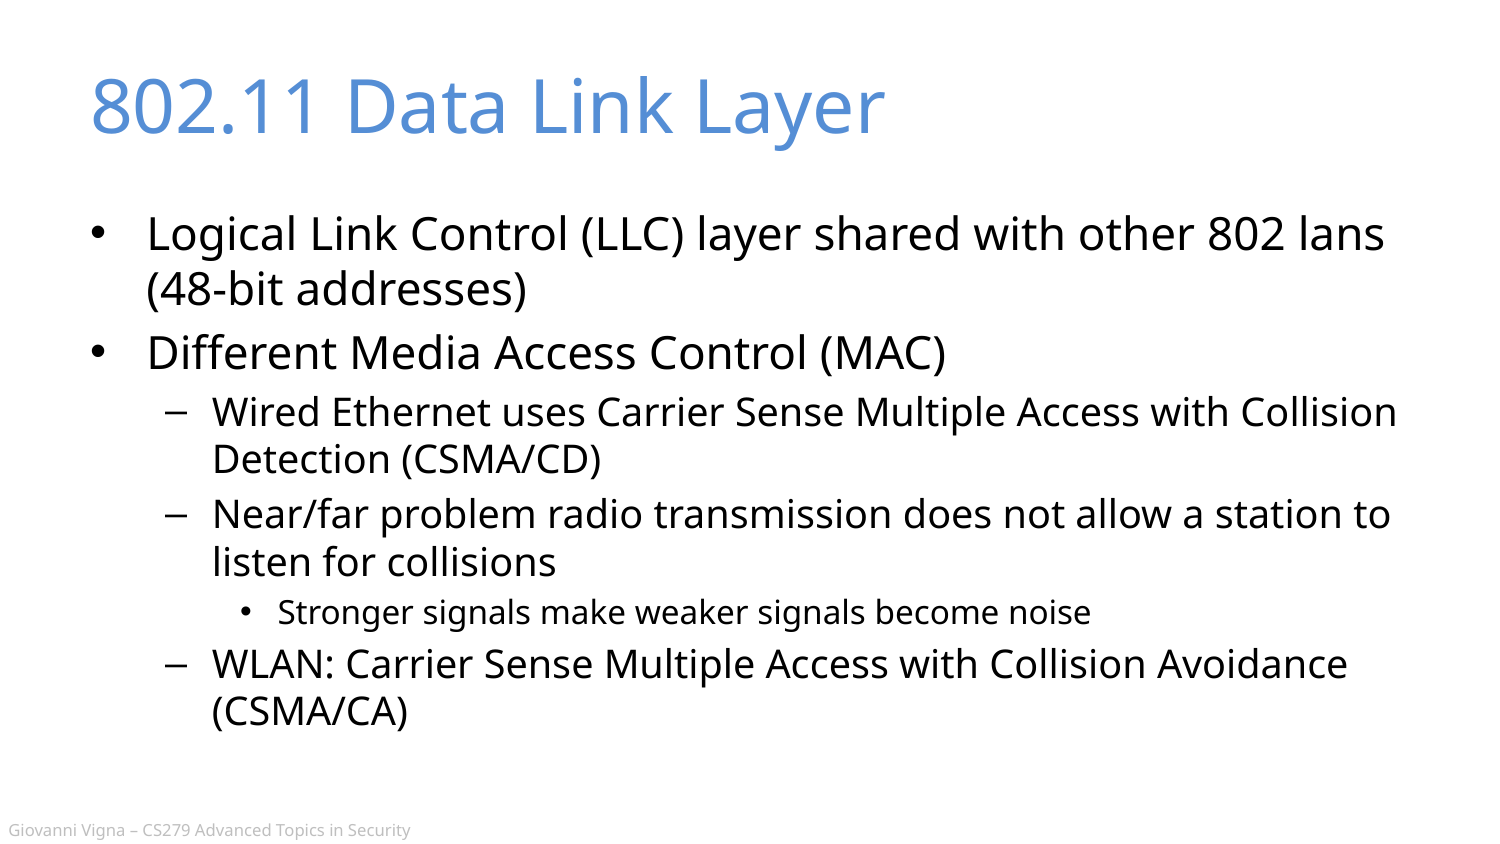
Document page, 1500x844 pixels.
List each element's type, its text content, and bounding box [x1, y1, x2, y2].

list Logical Link Control (LLC) layer shared with other 802 lans (48-bit addresses) Different Media Access Control (MAC) Wired Ethernet uses Carrier Sense Multiple Access with Collision Detection (CSMA/CD) Near/far problem radio transmission does not allow a station to listen for collisions Stronger signals make weaker signals become noise WLAN: Carrier Sense Multiple Access with Collision Avoidance (CSMA/CA) [75, 196, 1425, 813]
title 802.11 Data Link Layer [75, 33, 1425, 175]
